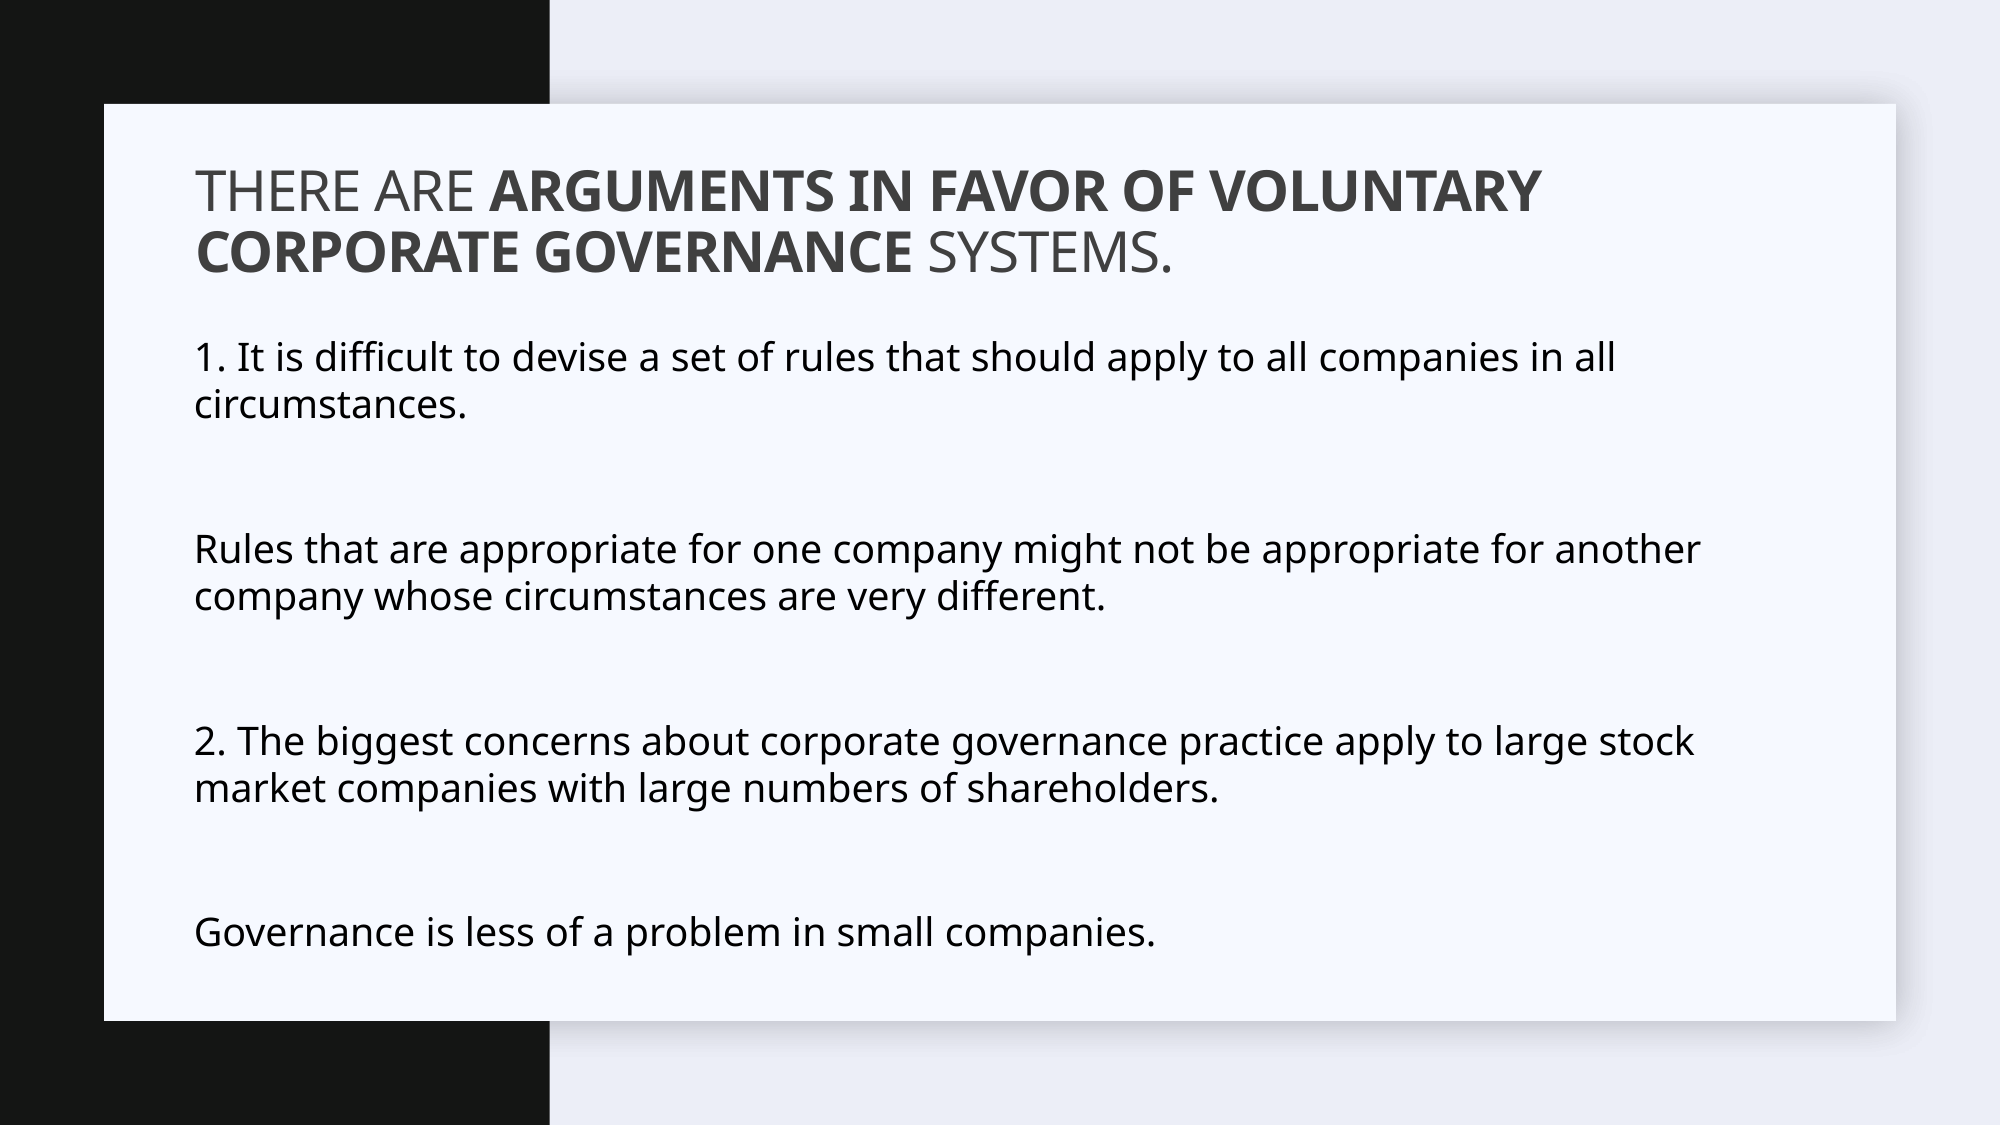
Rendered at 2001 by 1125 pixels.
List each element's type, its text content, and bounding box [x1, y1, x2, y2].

list 1. It is difficult to devise a set of rules that should apply to all companies in all circumstances. Rules that are appropriate for one company might not be appropriate for another company whose circumstances are very different. 2. The biggest concerns about corporate governance practice apply to large stock market companies with large numbers of shareholders. Governance is less of a problem in small companies. [180, 324, 1830, 963]
title There are arguments in favor of voluntary corporate governance systems. [180, 154, 1830, 293]
